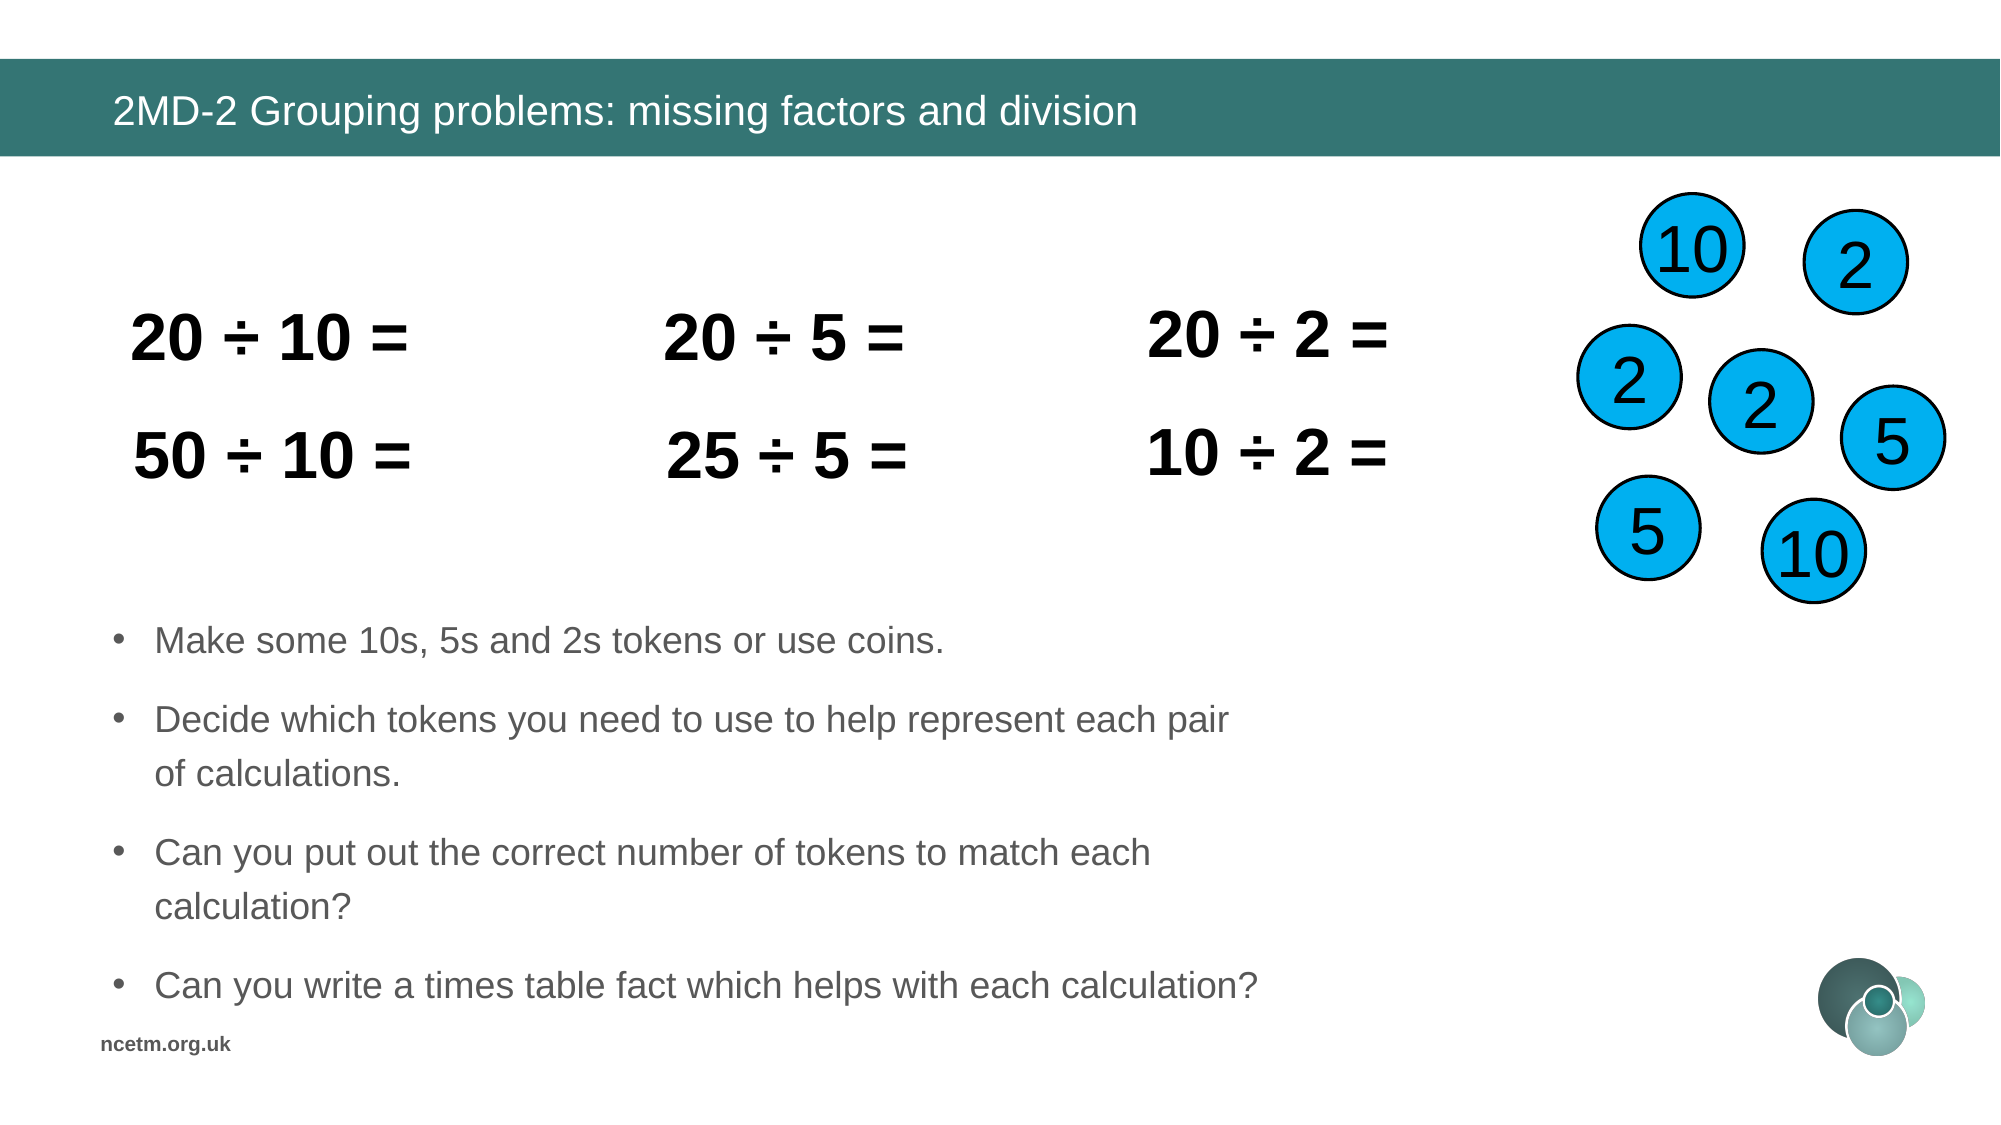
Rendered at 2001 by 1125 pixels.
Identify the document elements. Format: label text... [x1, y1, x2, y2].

text_box 20 ÷ 10 = [116, 286, 426, 381]
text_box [1639, 193, 1746, 298]
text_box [1803, 210, 1908, 315]
text_box Make some 10s, 5s and 2s tokens or use coins. Decide which tokens you need to use to help represent each pair of calculations. Can you put out the correct number of tokens to match each calculation? Can you write a times table fact which helps with each calculation? [97, 599, 1280, 871]
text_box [1709, 349, 1814, 454]
text_box 10 ÷ 2 = [1131, 401, 1404, 497]
title 2MD-2 Grouping problems: missing factors and division [97, 76, 1945, 147]
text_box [1577, 325, 1682, 429]
text_box 50 ÷ 10 = [118, 404, 428, 500]
text_box 20 ÷ 5 = [648, 286, 921, 381]
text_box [1596, 475, 1701, 580]
picture [1818, 958, 1925, 1056]
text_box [1761, 498, 1867, 603]
text_box 20 ÷ 2 = [1132, 283, 1405, 378]
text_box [1841, 385, 1946, 490]
text_box 25 ÷ 5 = [651, 404, 924, 500]
